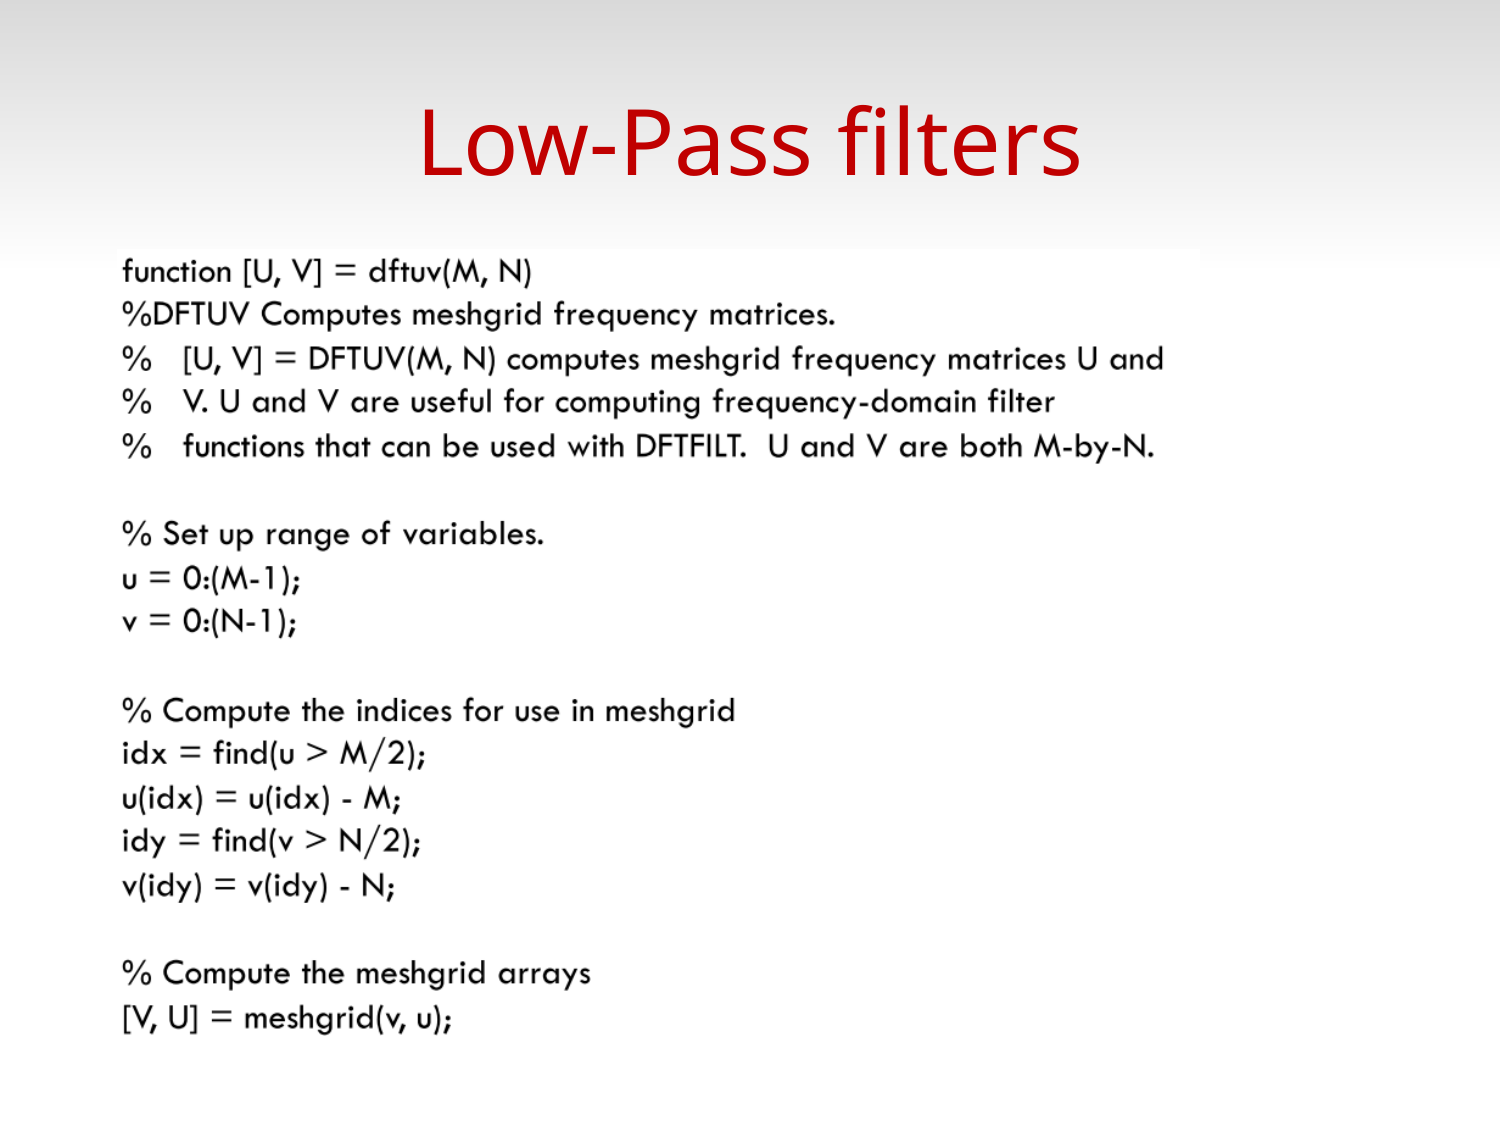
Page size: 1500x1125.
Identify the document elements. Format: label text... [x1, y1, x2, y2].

title Low-Pass filters [75, 45, 1425, 233]
picture [117, 249, 1201, 1053]
